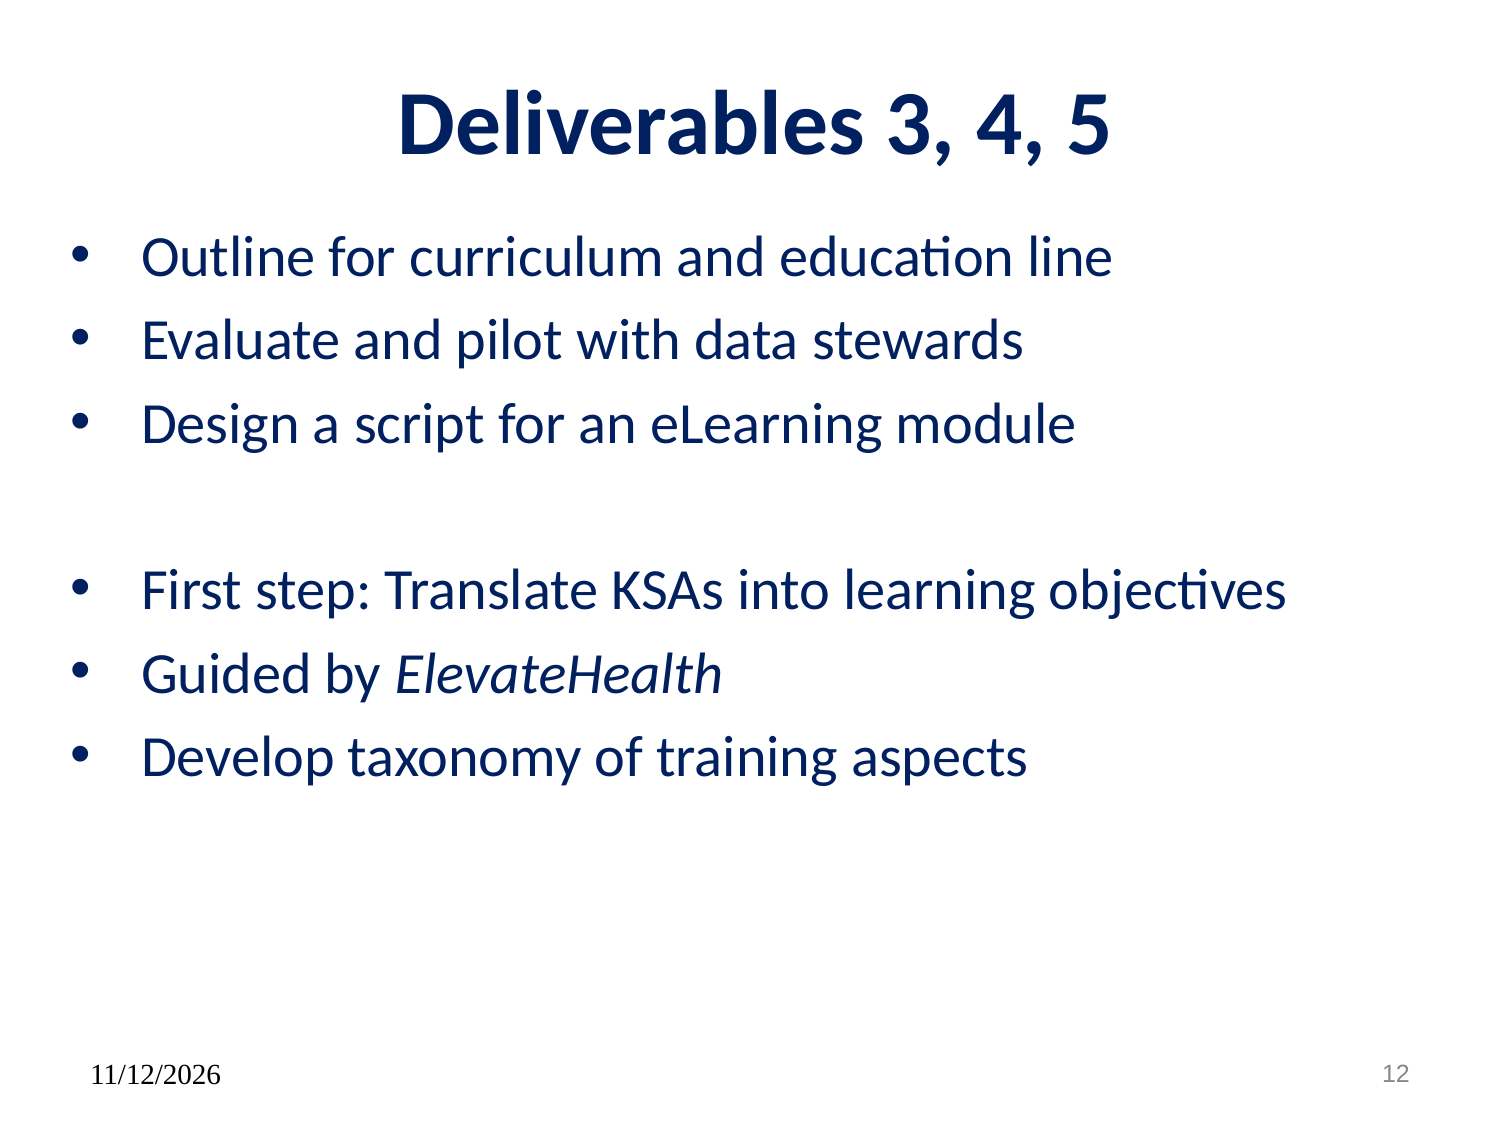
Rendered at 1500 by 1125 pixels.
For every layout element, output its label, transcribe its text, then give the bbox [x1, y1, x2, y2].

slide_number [75, 1042, 425, 1103]
text_box Deliverables 3, 4, 5 [100, 29, 1412, 206]
slide_number 12 [1074, 1042, 1425, 1103]
list Outline for curriculum and education line Evaluate and pilot with data stewards Design a script for an eLearning module First step: Translate KSAs into learning objectives Guided by ElevateHealth Develop taxonomy of training aspects [50, 210, 1448, 993]
